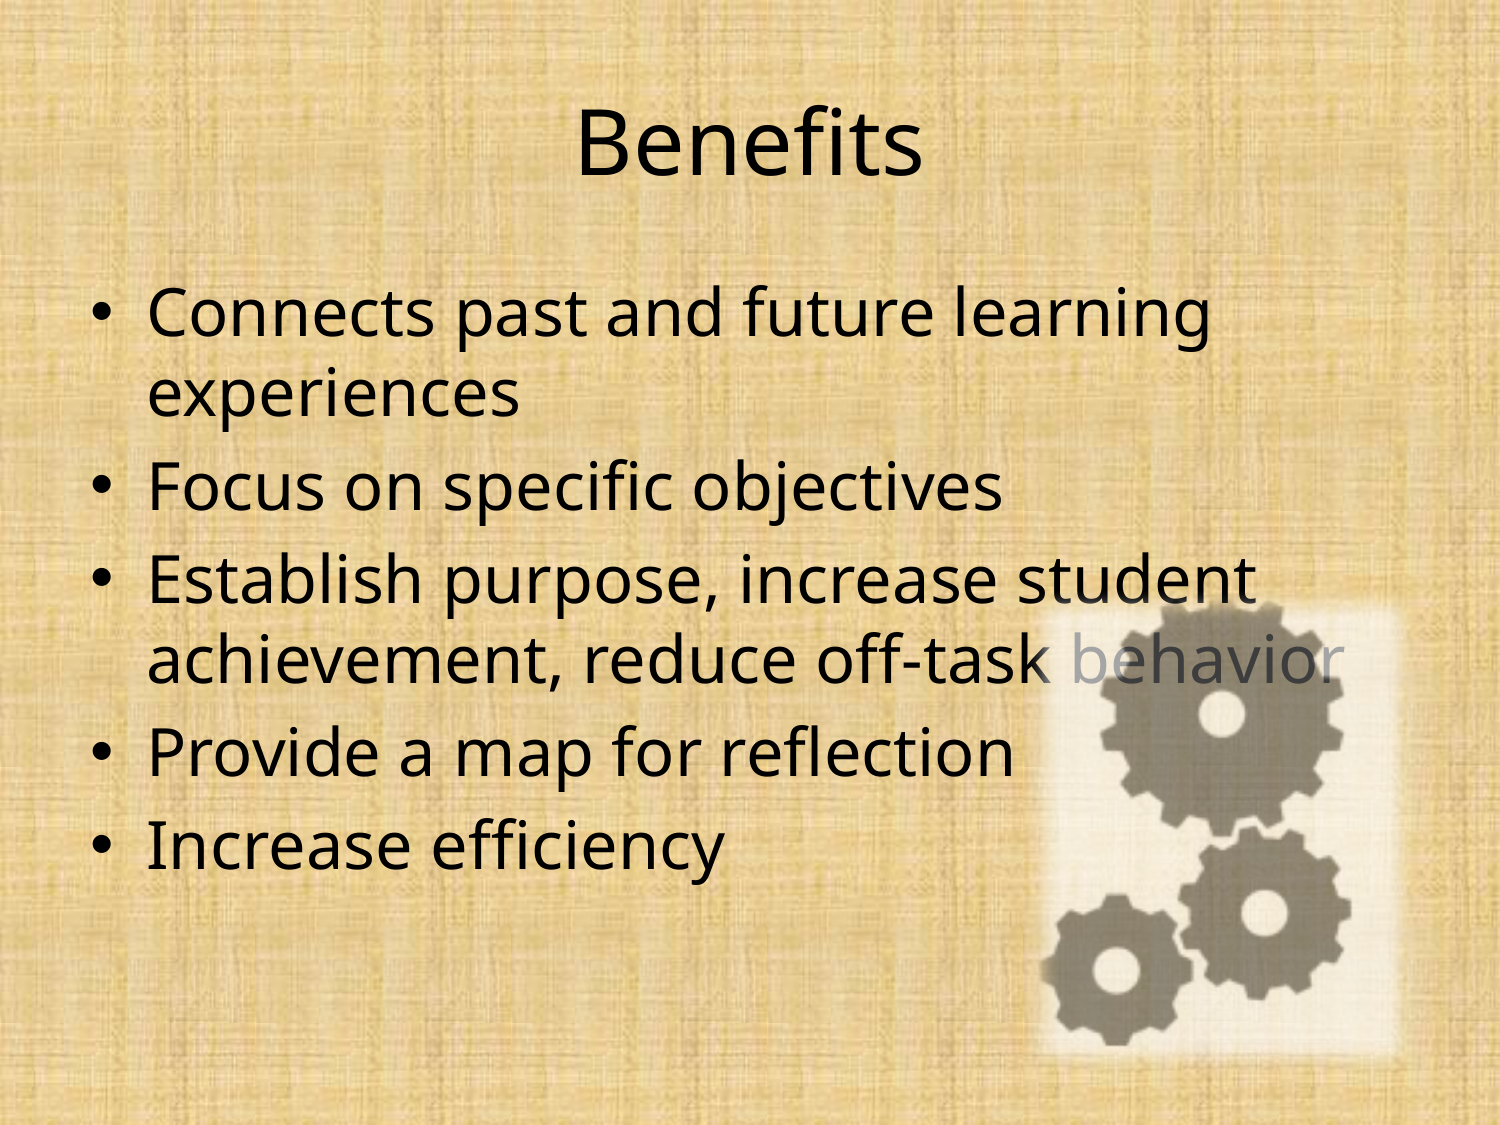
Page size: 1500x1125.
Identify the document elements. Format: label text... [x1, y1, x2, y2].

list Connects past and future learning experiences Focus on specific objectives Establish purpose, increase student achievement, reduce off-task behavior Provide a map for reflection Increase efficiency [75, 262, 1425, 1005]
picture [0, 0, 1500, 1125]
title Benefits [75, 45, 1425, 233]
